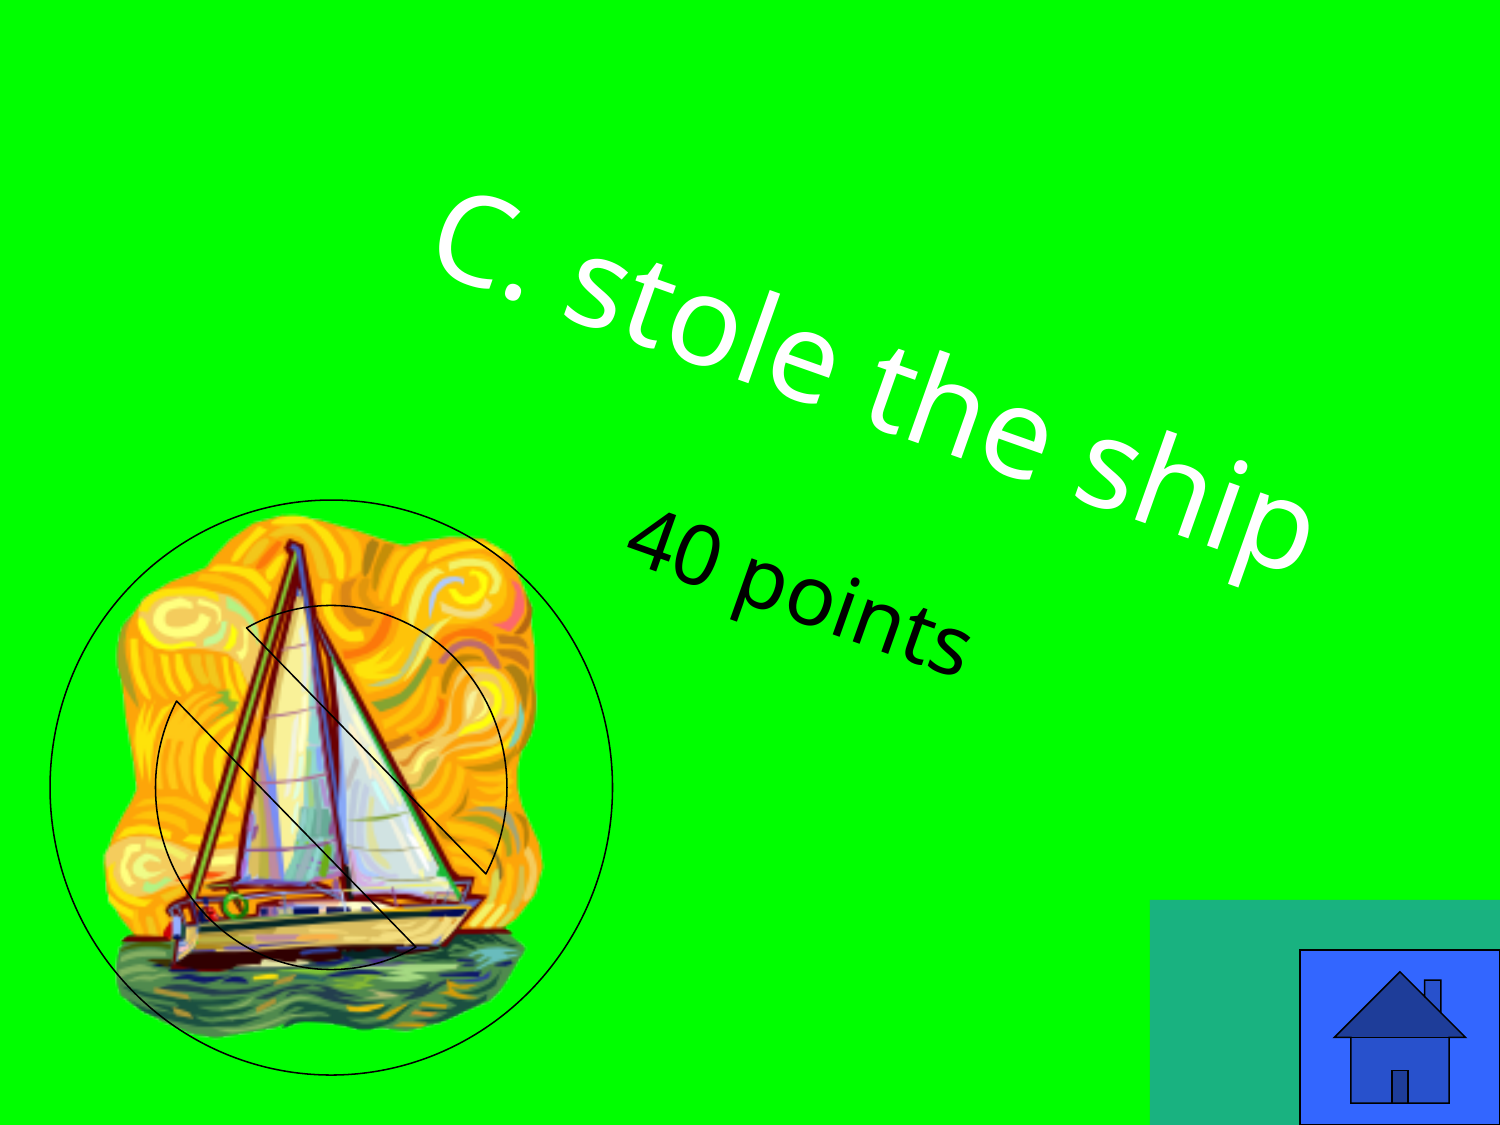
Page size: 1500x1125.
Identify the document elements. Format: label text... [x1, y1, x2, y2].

text_box [554, 562, 733, 626]
text_box [1299, 950, 1500, 1125]
text_box [1149, 899, 1500, 1125]
picture [99, 512, 551, 1046]
text_box [554, 611, 613, 964]
text_box [50, 633, 94, 942]
text_box C. stole the ship 40 points [188, 87, 1500, 854]
text_box [257, 500, 405, 510]
text_box [225, 1054, 437, 1076]
